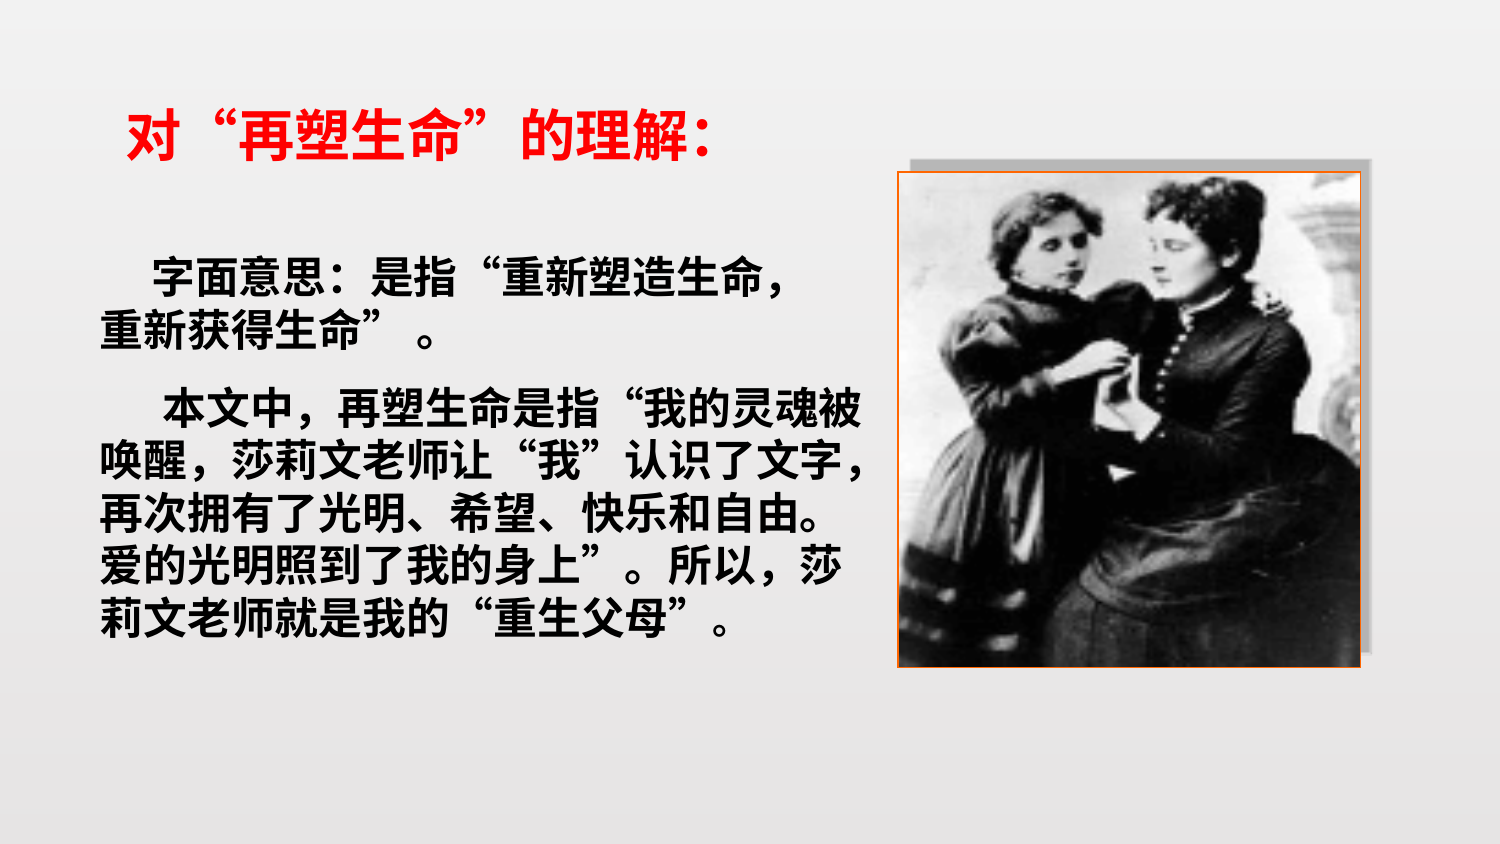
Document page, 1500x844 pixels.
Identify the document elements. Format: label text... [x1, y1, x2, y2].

picture [898, 172, 1360, 667]
text_box 字面意思：是指“重新塑造生命，重新获得生命” 。 [88, 244, 845, 361]
text_box 本文中，再塑生命是指“我的灵魂被唤醒，莎莉文老师让“我”认识了文字，再次拥有了光明、希望、快乐和自由。爱的光明照到了我的身上”。所以，莎莉文老师就是我的“重生父母”。 [88, 374, 880, 649]
text_box 对“再塑生命”的理解： [88, 94, 939, 173]
